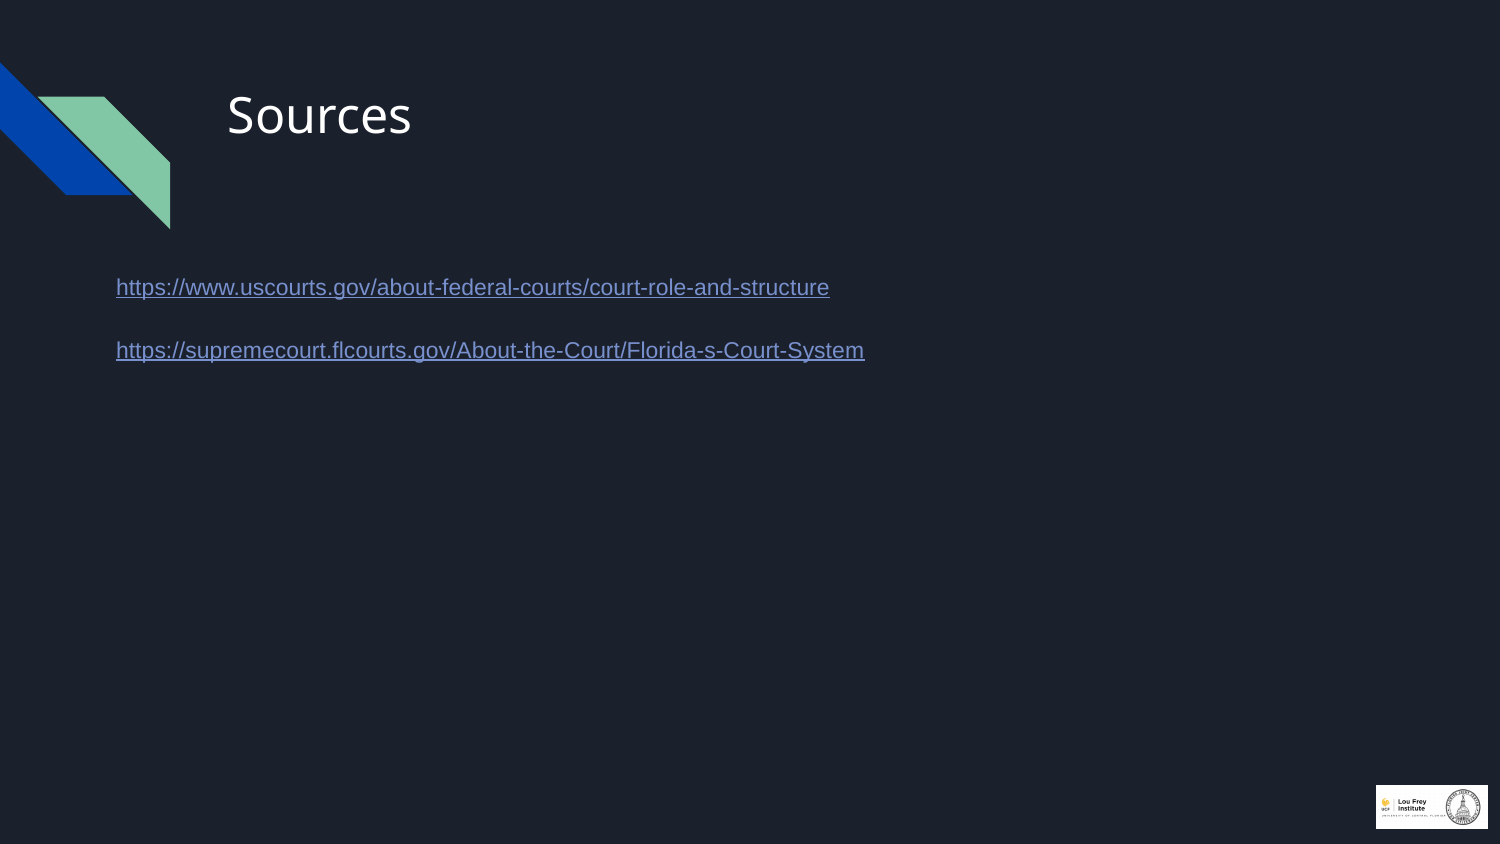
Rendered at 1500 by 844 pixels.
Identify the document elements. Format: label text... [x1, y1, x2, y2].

text_box https://www.uscourts.gov/about-federal-courts/court-role-and-structure https://supremecourt.flcourts.gov/About-the-Court/Florida-s-Court-System [101, 257, 1380, 378]
title Sources [212, 64, 1368, 215]
picture [1376, 785, 1488, 830]
